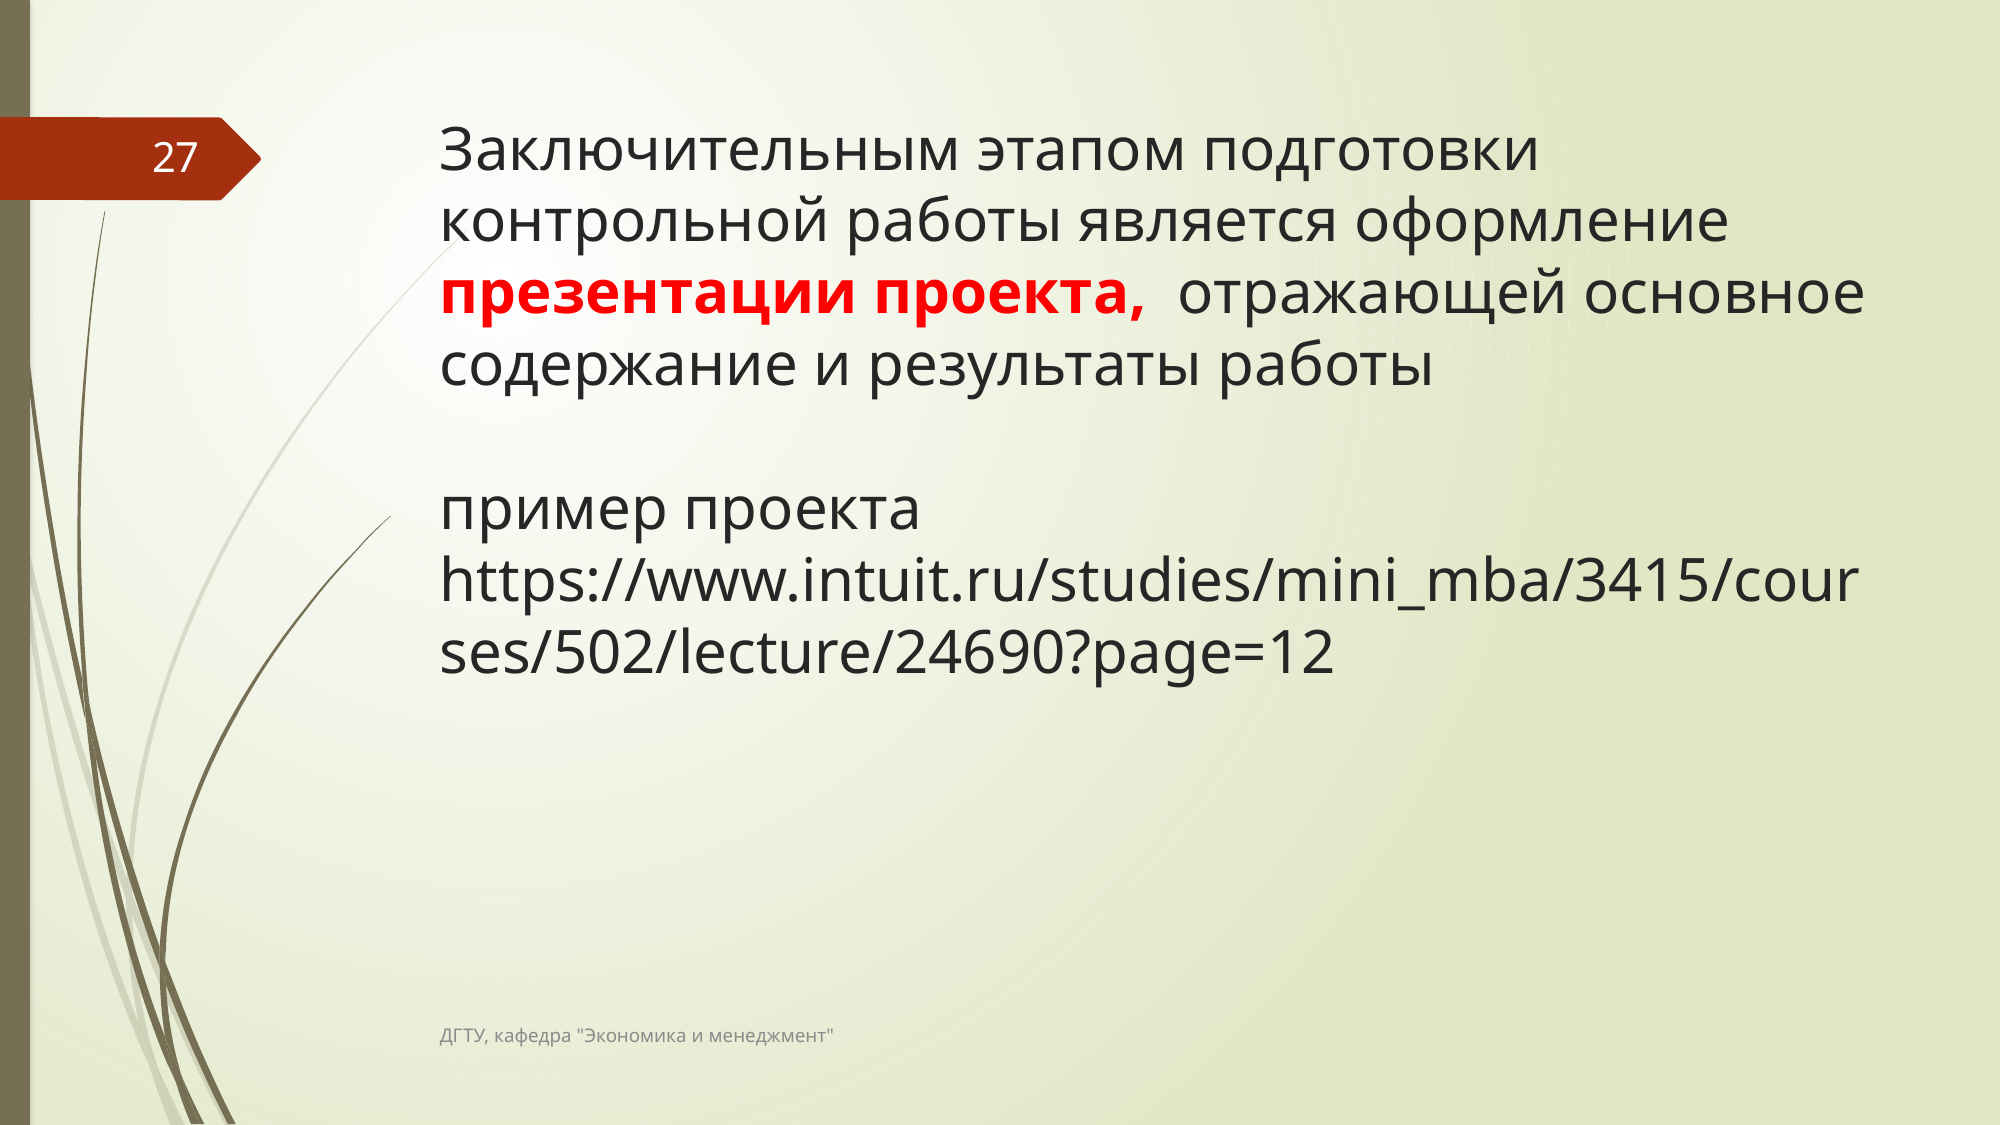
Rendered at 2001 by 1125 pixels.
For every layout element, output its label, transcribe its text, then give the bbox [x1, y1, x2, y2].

footer ДГТУ, кафедра "Экономика и менеджмент" [424, 1006, 1675, 1067]
title Заключительным этапом подготовки контрольной работы является оформление презентации проекта, отражающей основное содержание и результаты работы пример проекта https://www.intuit.ru/studies/mini_mba/3415/courses/502/lecture/24690?page=12 [424, 102, 1888, 700]
slide_number 27 [87, 129, 216, 190]
